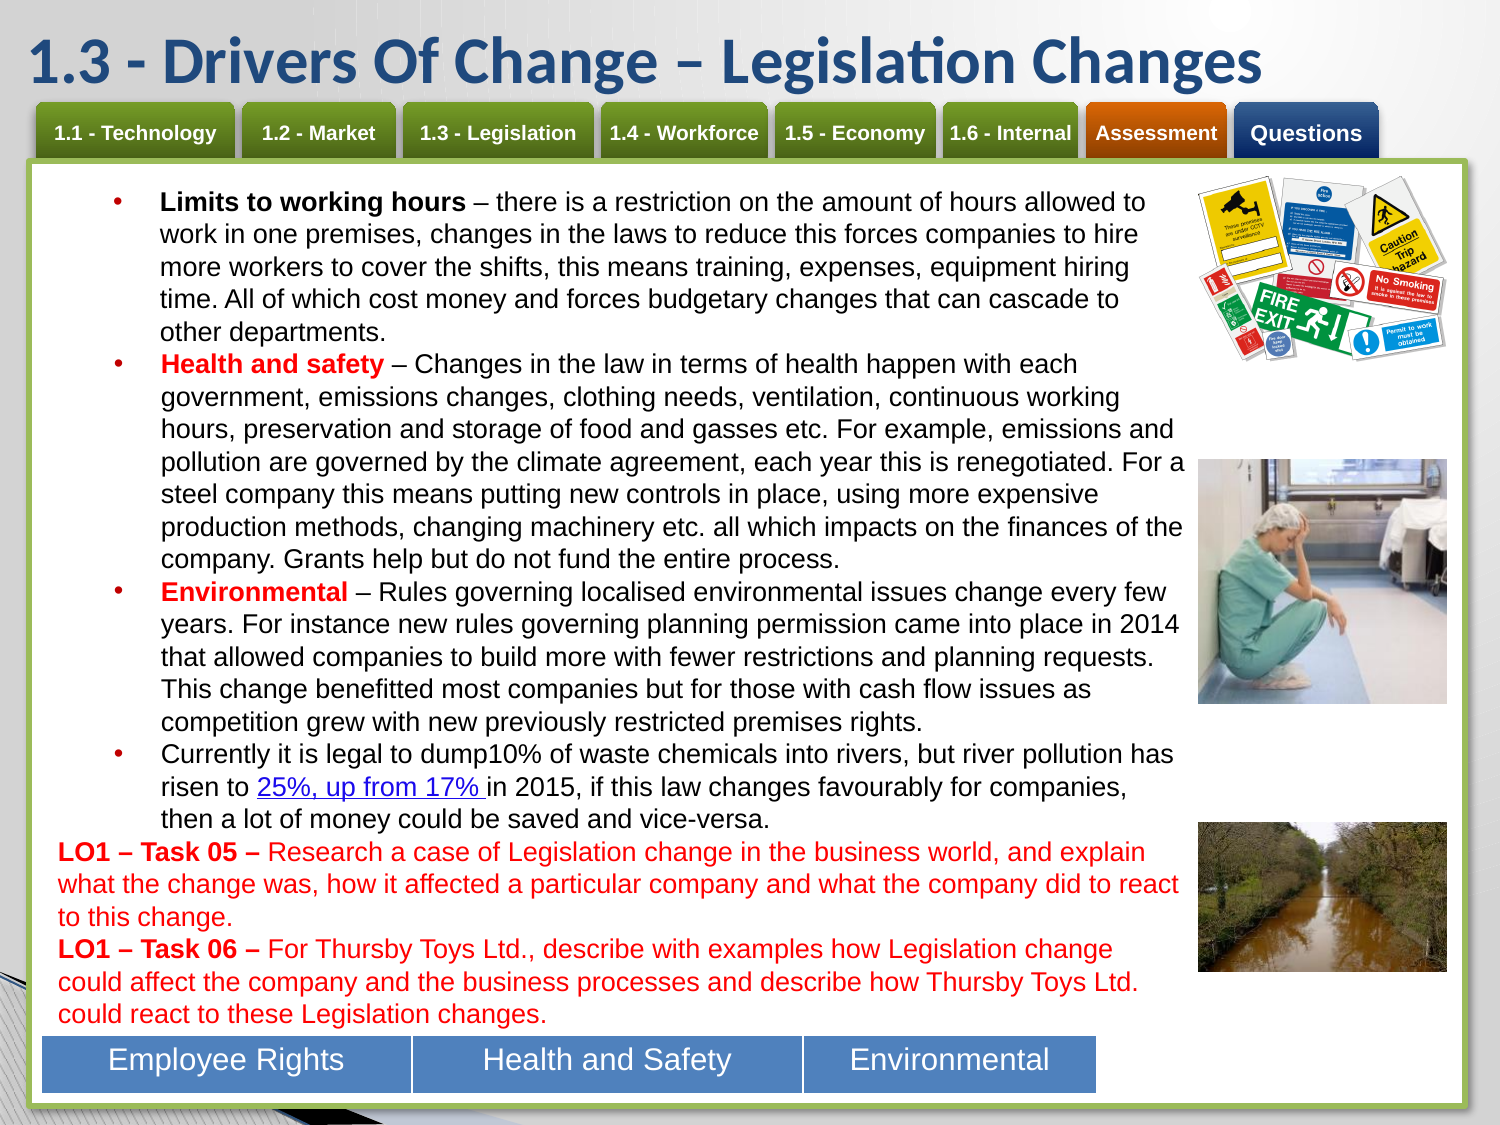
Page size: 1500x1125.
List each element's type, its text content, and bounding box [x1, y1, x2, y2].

picture [1198, 176, 1448, 362]
picture [281, 1114, 303, 1125]
table_header Environmental [804, 1036, 1096, 1093]
picture [1198, 459, 1448, 705]
table_header Employee Rights [42, 1036, 411, 1093]
picture [1198, 822, 1448, 972]
table_header Health and Safety [413, 1036, 802, 1093]
title 1.3 - Drivers Of Change – Legislation Changes [11, 11, 1465, 102]
text_box Limits to working hours – there is a restriction on the amount of hours allowed to work in one premises, changes in the laws to reduce this forces companies to hire more workers to cover the shifts, this means training, expenses, equipment hiring time. All of which cost money and forces budgetary changes that can cascade to other departments. Health and safety – Changes in the law in terms of health happen with each government, emissions changes, clothing needs, ventilation, continuous working hours, preservation and storage of food and gasses etc. For example, emissions and pollution are governed by the climate agreement, each year this is renegotiated. For a steel company this means putting new controls in place, using more expensive production methods, changing machinery etc. all which impacts on the finances of the company. Grants help but do not fund the entire process. Environmental – Rules governing localised environmental issues change every few years. For instance new rules governing planning permission came into place in 2014 that allowed companies to build more with fewer restrictions and planning requests. This change benefitted most companies but for those with cash flow issues as competition grew with new previously restricted premises rights. Currently it is legal to dump10% of waste chemicals into rivers, but river pollution has risen to 25%, up from 17% in 2015, if this law changes favourably for companies, then a lot of money could be saved and vice-versa. LO1 – Task 05 – Research a case of Legislation change in the business world, and explain what the change was, how it affected a particular company and what the company did to react to this change. LO1 – Task 06 – For Thursby Toys Ltd., describe with examples how Legislation change could affect the company and the business processes and describe how Thursby Toys Ltd. could react to these Legislation changes. [43, 176, 1199, 1037]
